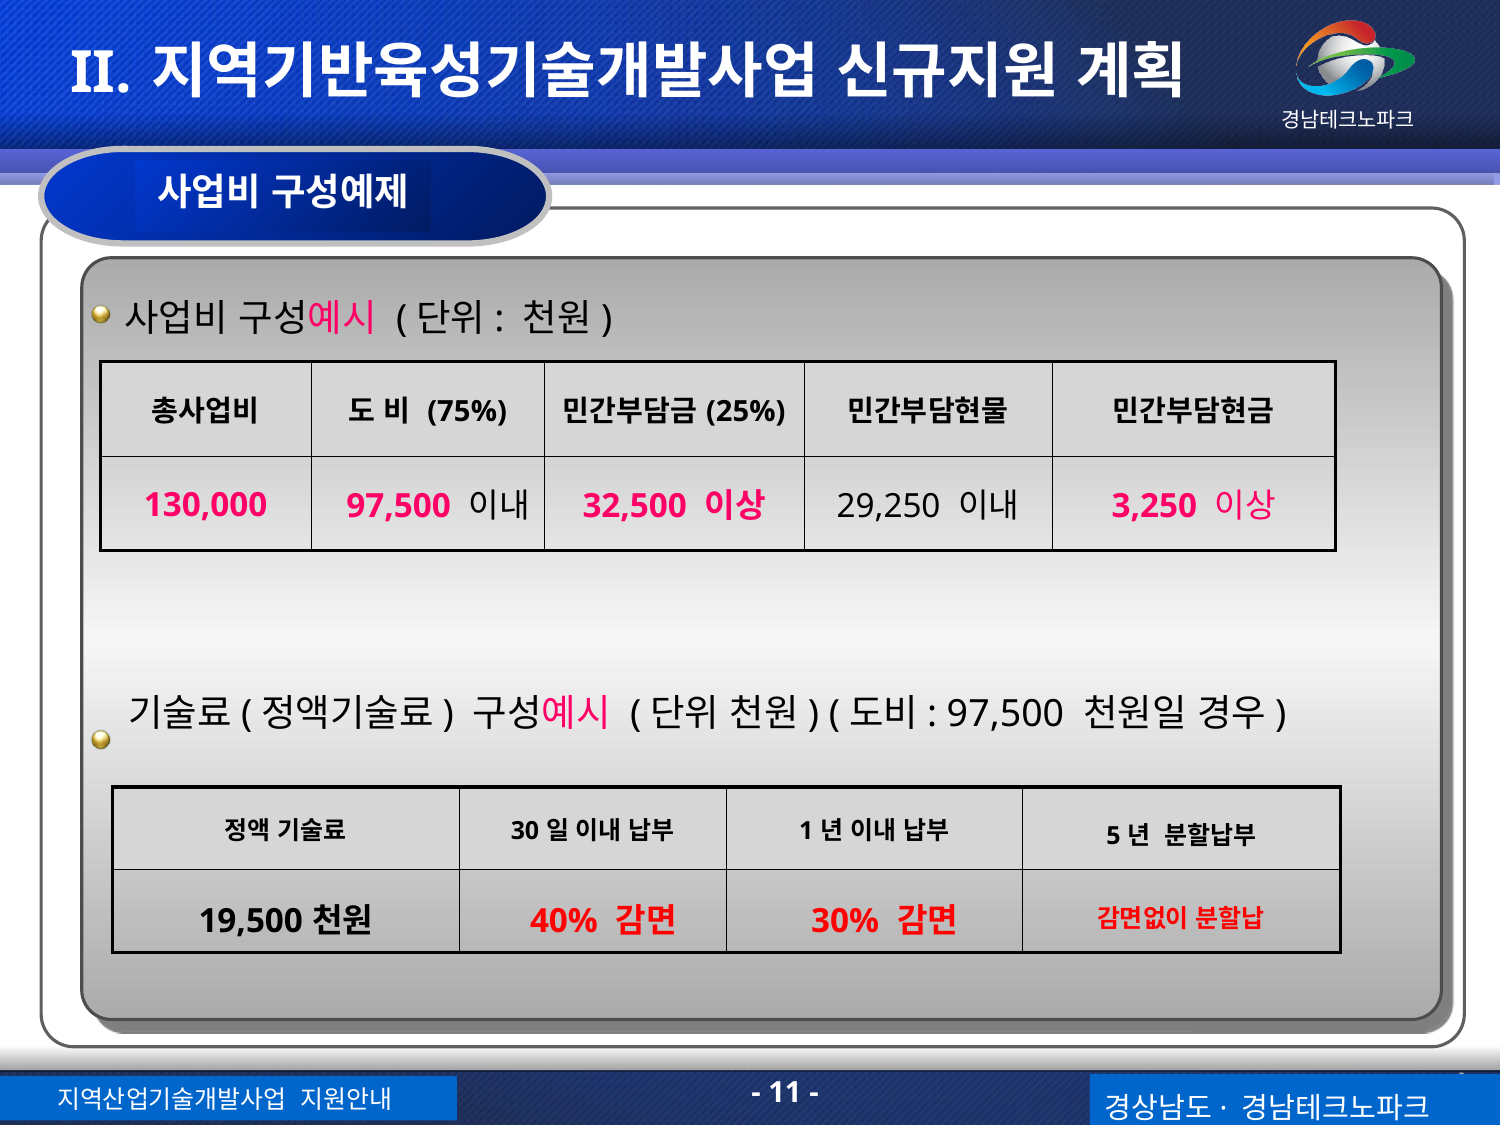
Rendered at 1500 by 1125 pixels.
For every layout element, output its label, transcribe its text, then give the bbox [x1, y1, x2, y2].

picture [88, 727, 113, 752]
table_cell 3,250 이상 [1053, 457, 1334, 549]
table_cell 감면없이 분할납 [1023, 870, 1339, 951]
text_box [0, 0, 1500, 75]
table_header 민간부담현금 [1053, 363, 1334, 456]
table_header 민간부담현물 [805, 363, 1052, 456]
table_header 1년 이내 납부 [727, 789, 1022, 869]
table_header 5년 분할납부 [1023, 789, 1339, 869]
table_header 민간부담금(25%) [545, 363, 804, 456]
picture [88, 302, 113, 327]
picture [0, 1071, 1500, 1125]
table_cell 29,250 이내 [805, 457, 1052, 549]
text_box 사업비 구성예시 (단위: 천원) 기술료(정액기술료) 구성예시 (단위 천원) (도비: 97,500 천원일 경우) [81, 257, 1442, 1020]
table_cell 19,500천원 [114, 870, 459, 951]
table_header 30일 이내 납부 [460, 789, 726, 869]
table_cell 30% 감면 [727, 870, 1022, 951]
table_header 총사업비 [102, 363, 311, 456]
table_header 도 비 (75%) [312, 363, 544, 456]
picture [0, 75, 1500, 148]
text_box [41, 207, 1465, 1047]
table_cell 40% 감면 [460, 870, 726, 951]
table_header 정액 기술료 [114, 789, 459, 869]
table_cell 32,500 이상 [545, 457, 804, 549]
text_box [41, 148, 550, 244]
text_box [0, 130, 1466, 173]
table_cell 97,500 이내 [312, 457, 544, 549]
table_cell 130,000 [102, 457, 311, 549]
text_box 사업비 구성예제 [135, 160, 431, 232]
text_box II. 지역기반육성기술개발사업 신규지원 계획 [55, 75, 1348, 113]
